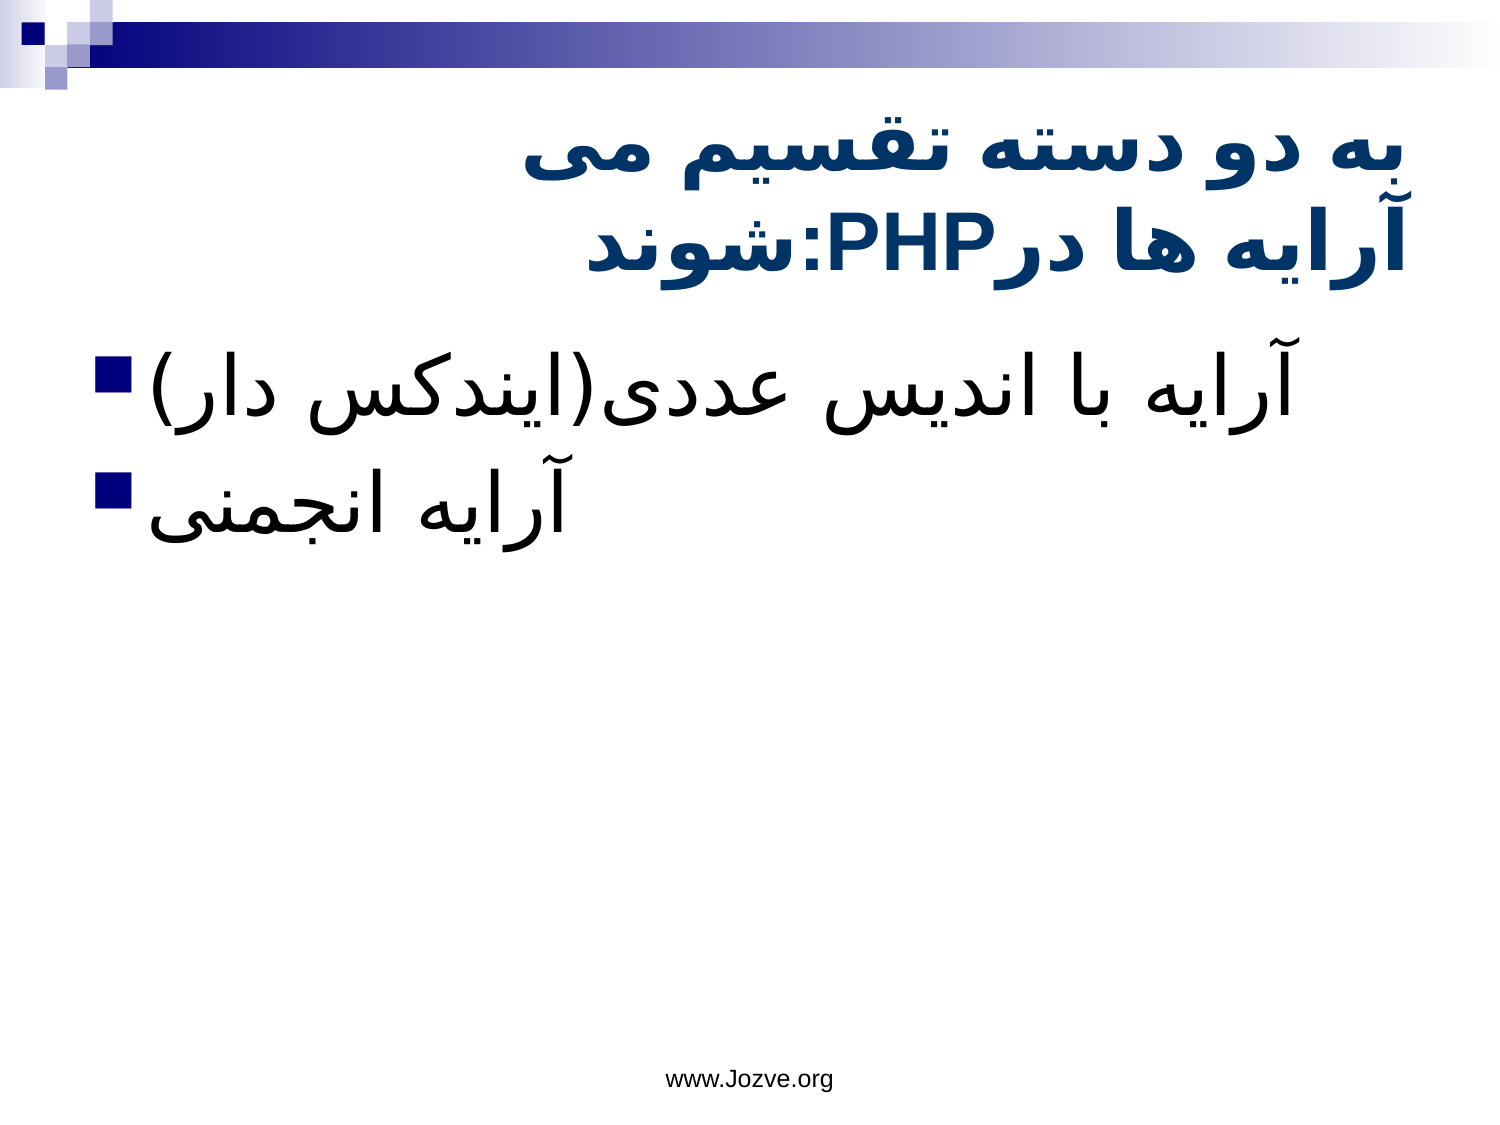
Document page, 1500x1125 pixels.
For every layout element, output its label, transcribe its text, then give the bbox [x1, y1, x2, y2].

list آرایه با اندیس عددی(ایندکس دار) آرایه انجمنی [74, 324, 1426, 963]
title به دو دسته تقسیم می شوند:PHPآرایه ها در [74, 74, 1426, 301]
footer www.Jozve.org [512, 1024, 988, 1101]
